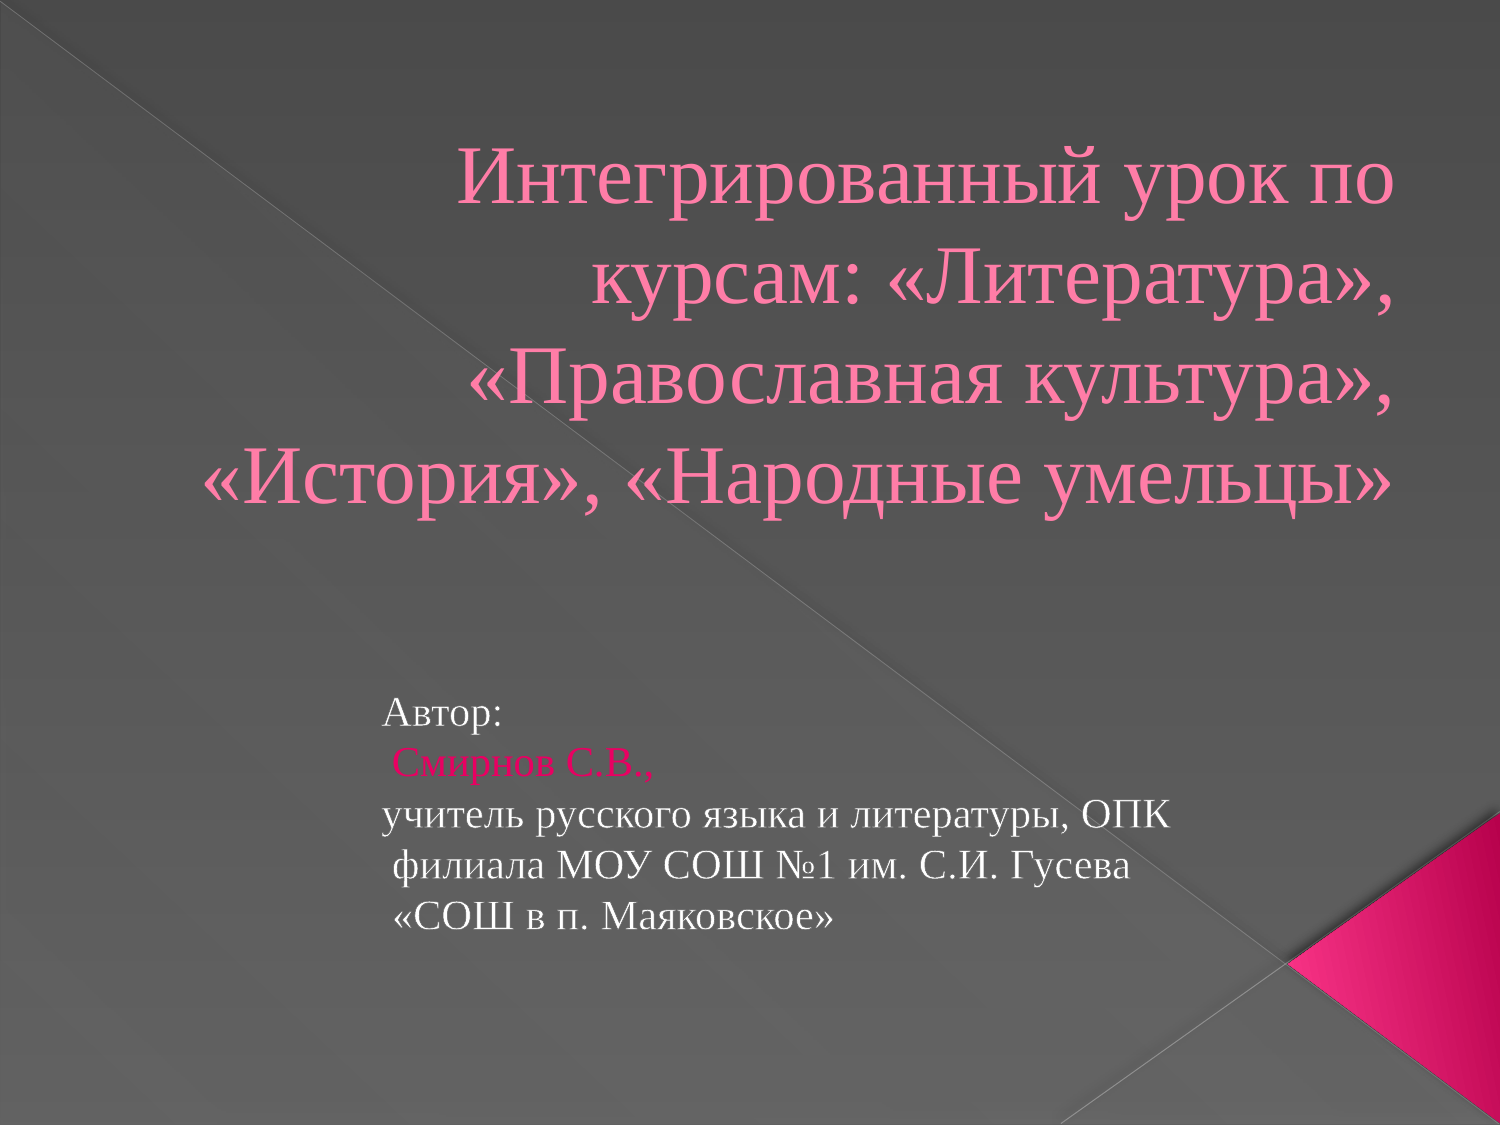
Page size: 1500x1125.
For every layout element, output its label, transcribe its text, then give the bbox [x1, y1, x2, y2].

subtitle Автор: Смирнов С.В., учитель русского языка и литературы, ОПК филиала МОУ СОШ №1 им. С.И. Гусева «СОШ в п. Маяковское» [88, 574, 1412, 950]
title Интегрированный урок по курсам: «Литература», «Православная культура», «История», «Народные умельцы» [88, 0, 1412, 528]
